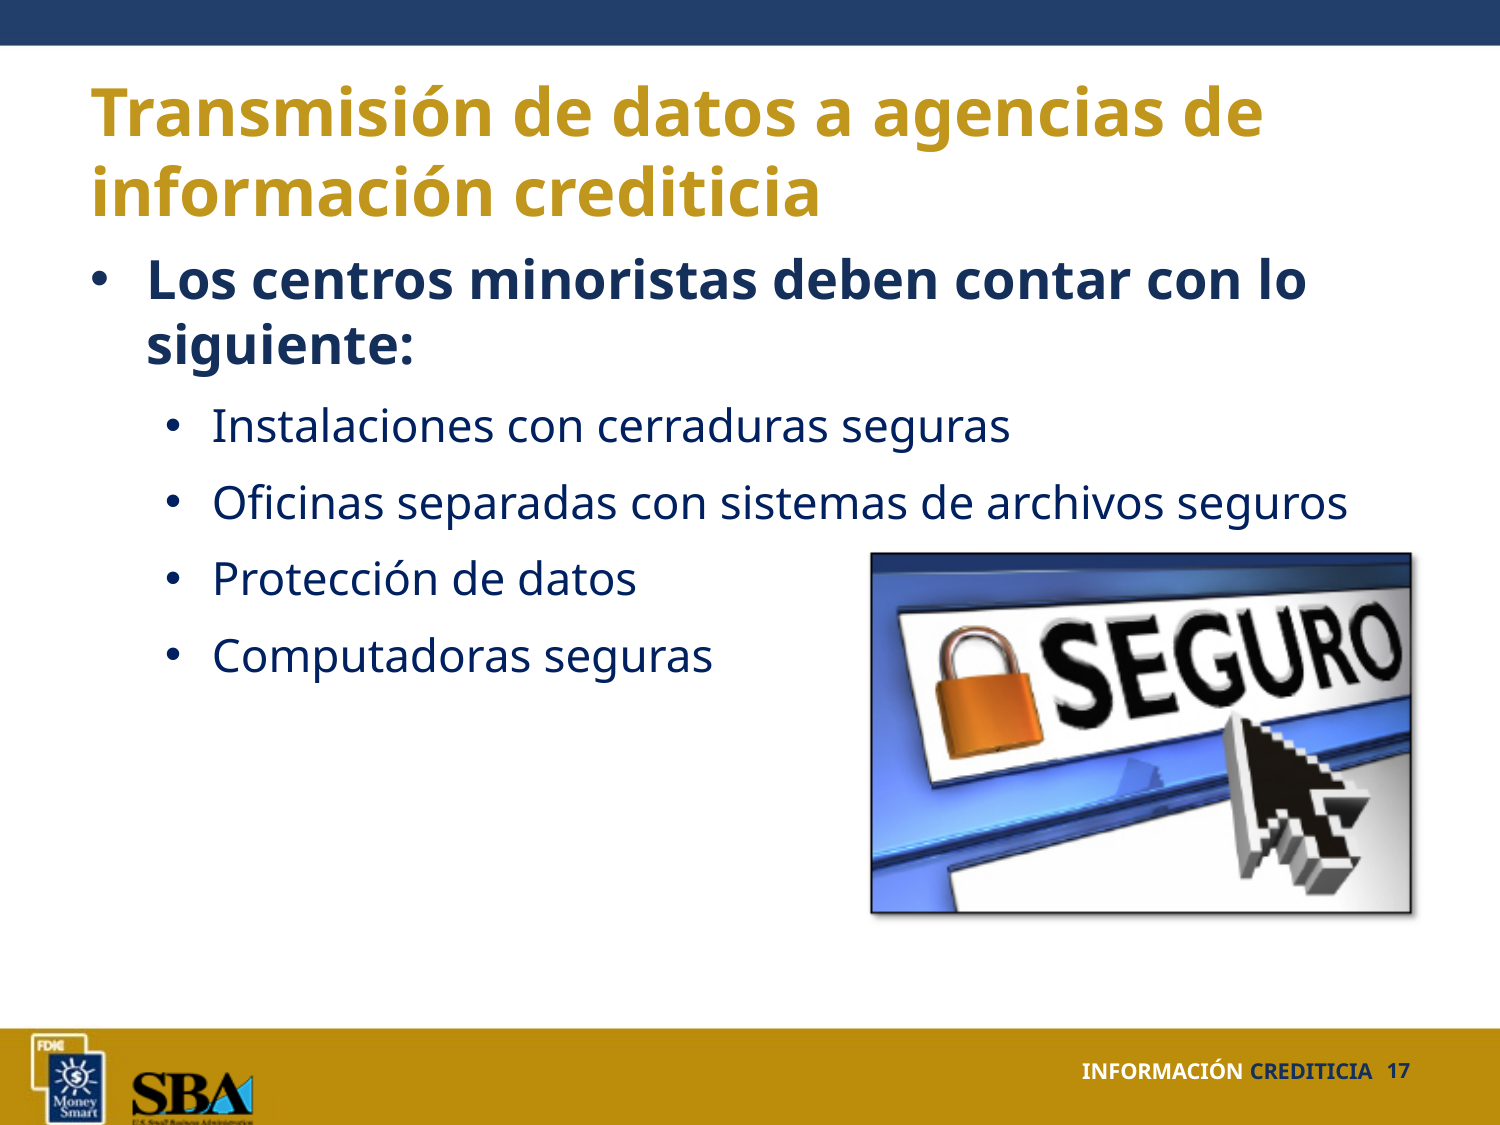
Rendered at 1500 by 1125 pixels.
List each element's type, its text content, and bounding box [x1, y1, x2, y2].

title Transmisión de datos a agencias de información crediticia [74, 62, 1426, 163]
list Los centros minoristas deben contar con lo siguiente: Instalaciones con cerraduras seguras Oficinas separadas con sistemas de archivos seguros Protección de datos Computadoras seguras [74, 237, 1426, 938]
picture [0, 0, 1500, 1125]
